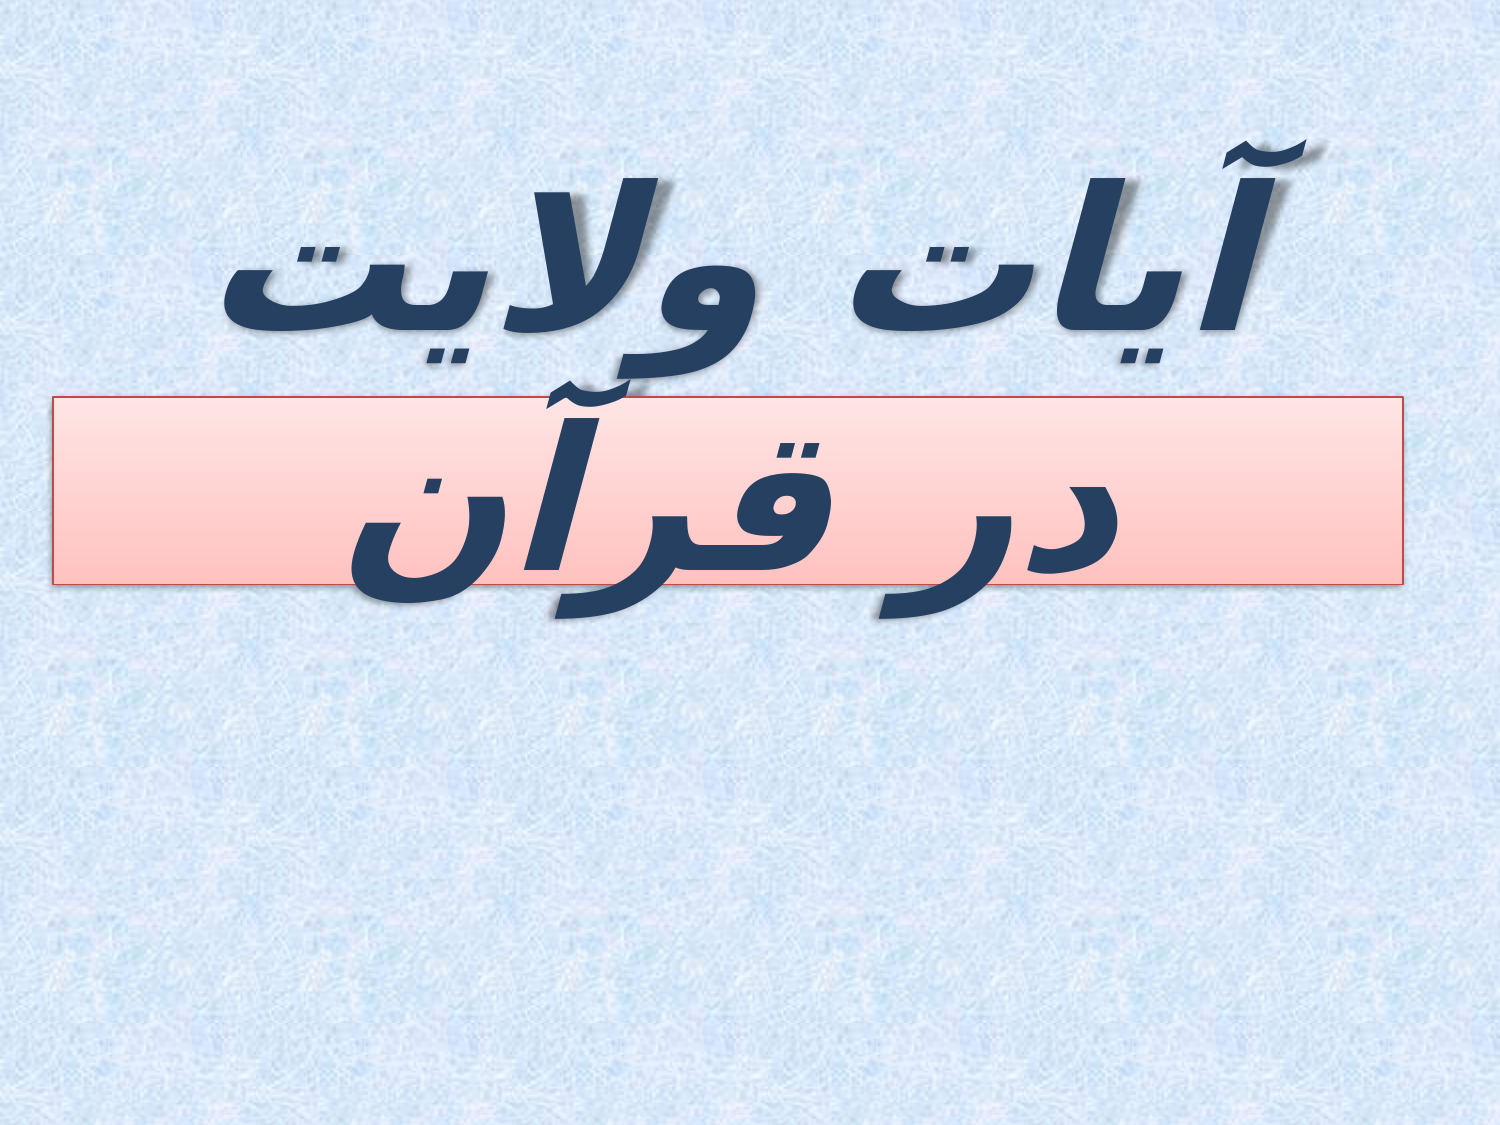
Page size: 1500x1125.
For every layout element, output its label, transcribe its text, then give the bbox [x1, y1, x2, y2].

title آيات ولايت در قرآن [52, 396, 1404, 585]
picture [0, 0, 1500, 1125]
